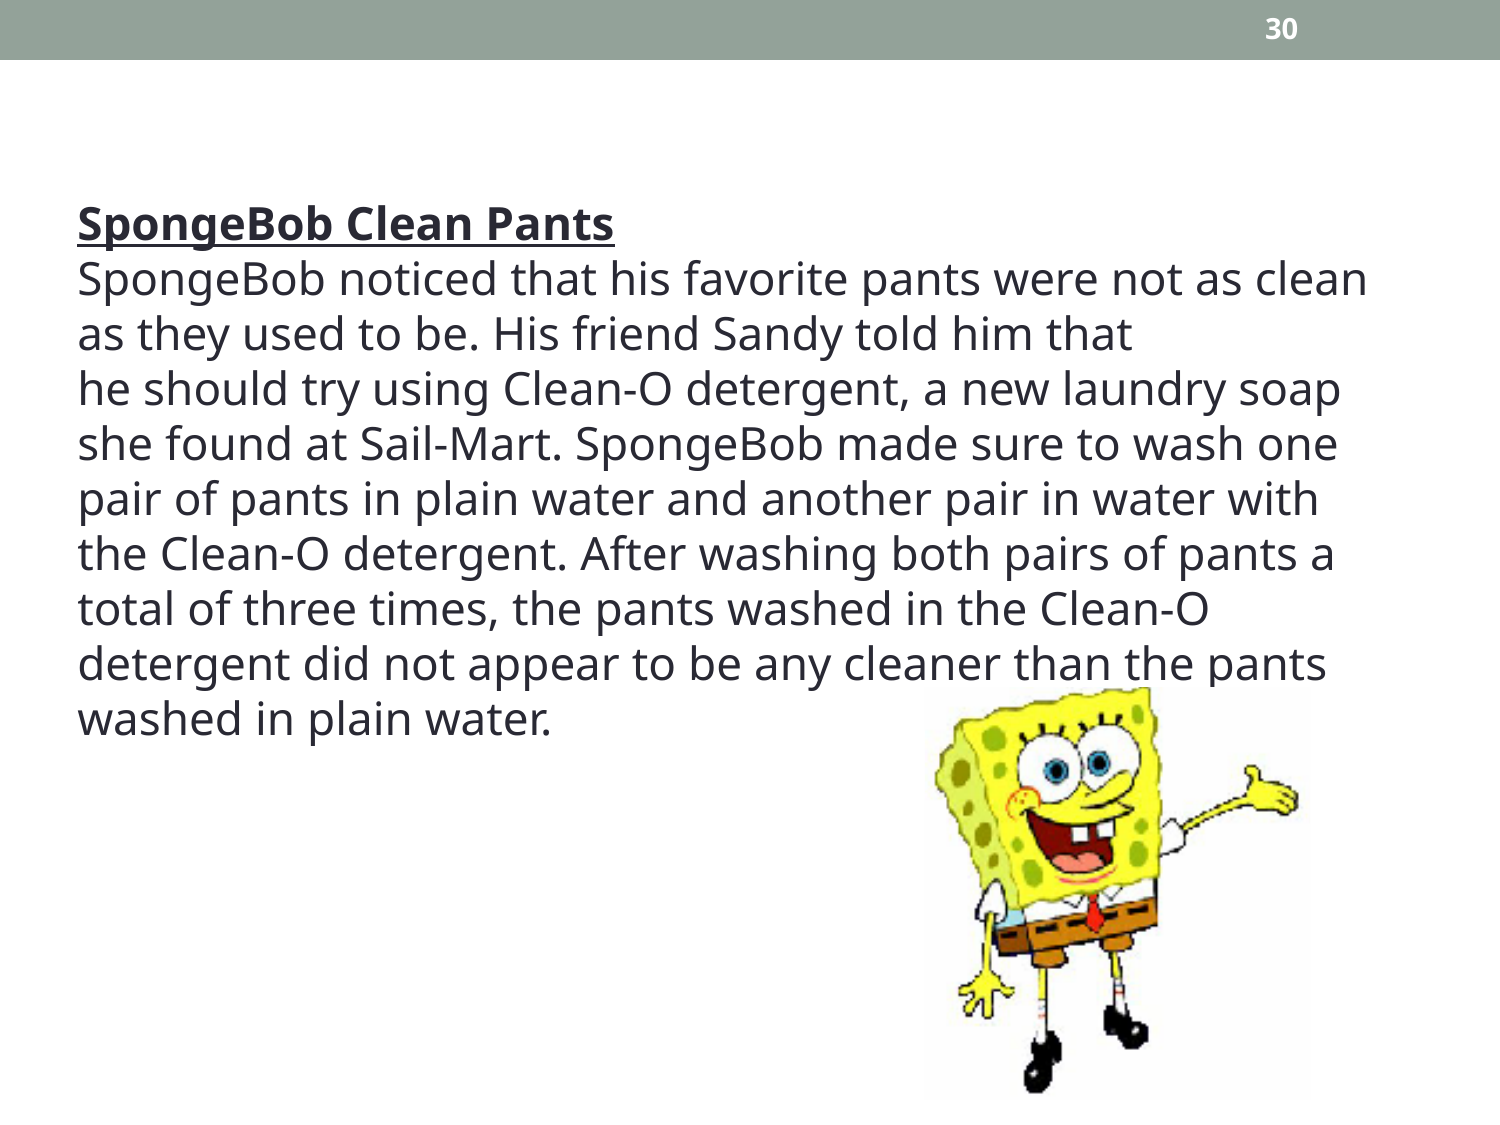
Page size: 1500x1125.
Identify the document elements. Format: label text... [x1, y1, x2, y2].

slide_number 30 [1250, 3, 1425, 57]
picture [924, 687, 1311, 1101]
text_box SpongeBob Clean Pants SpongeBob noticed that his favorite pants were not as clean as they used to be. His friend Sandy told him that he should try using Clean-O detergent, a new laundry soap she found at Sail-Mart. SpongeBob made sure to wash one pair of pants in plain water and another pair in water with the Clean-O detergent. After washing both pairs of pants a total of three times, the pants washed in the Clean-O detergent did not appear to be any cleaner than the pants washed in plain water. [62, 187, 1388, 752]
